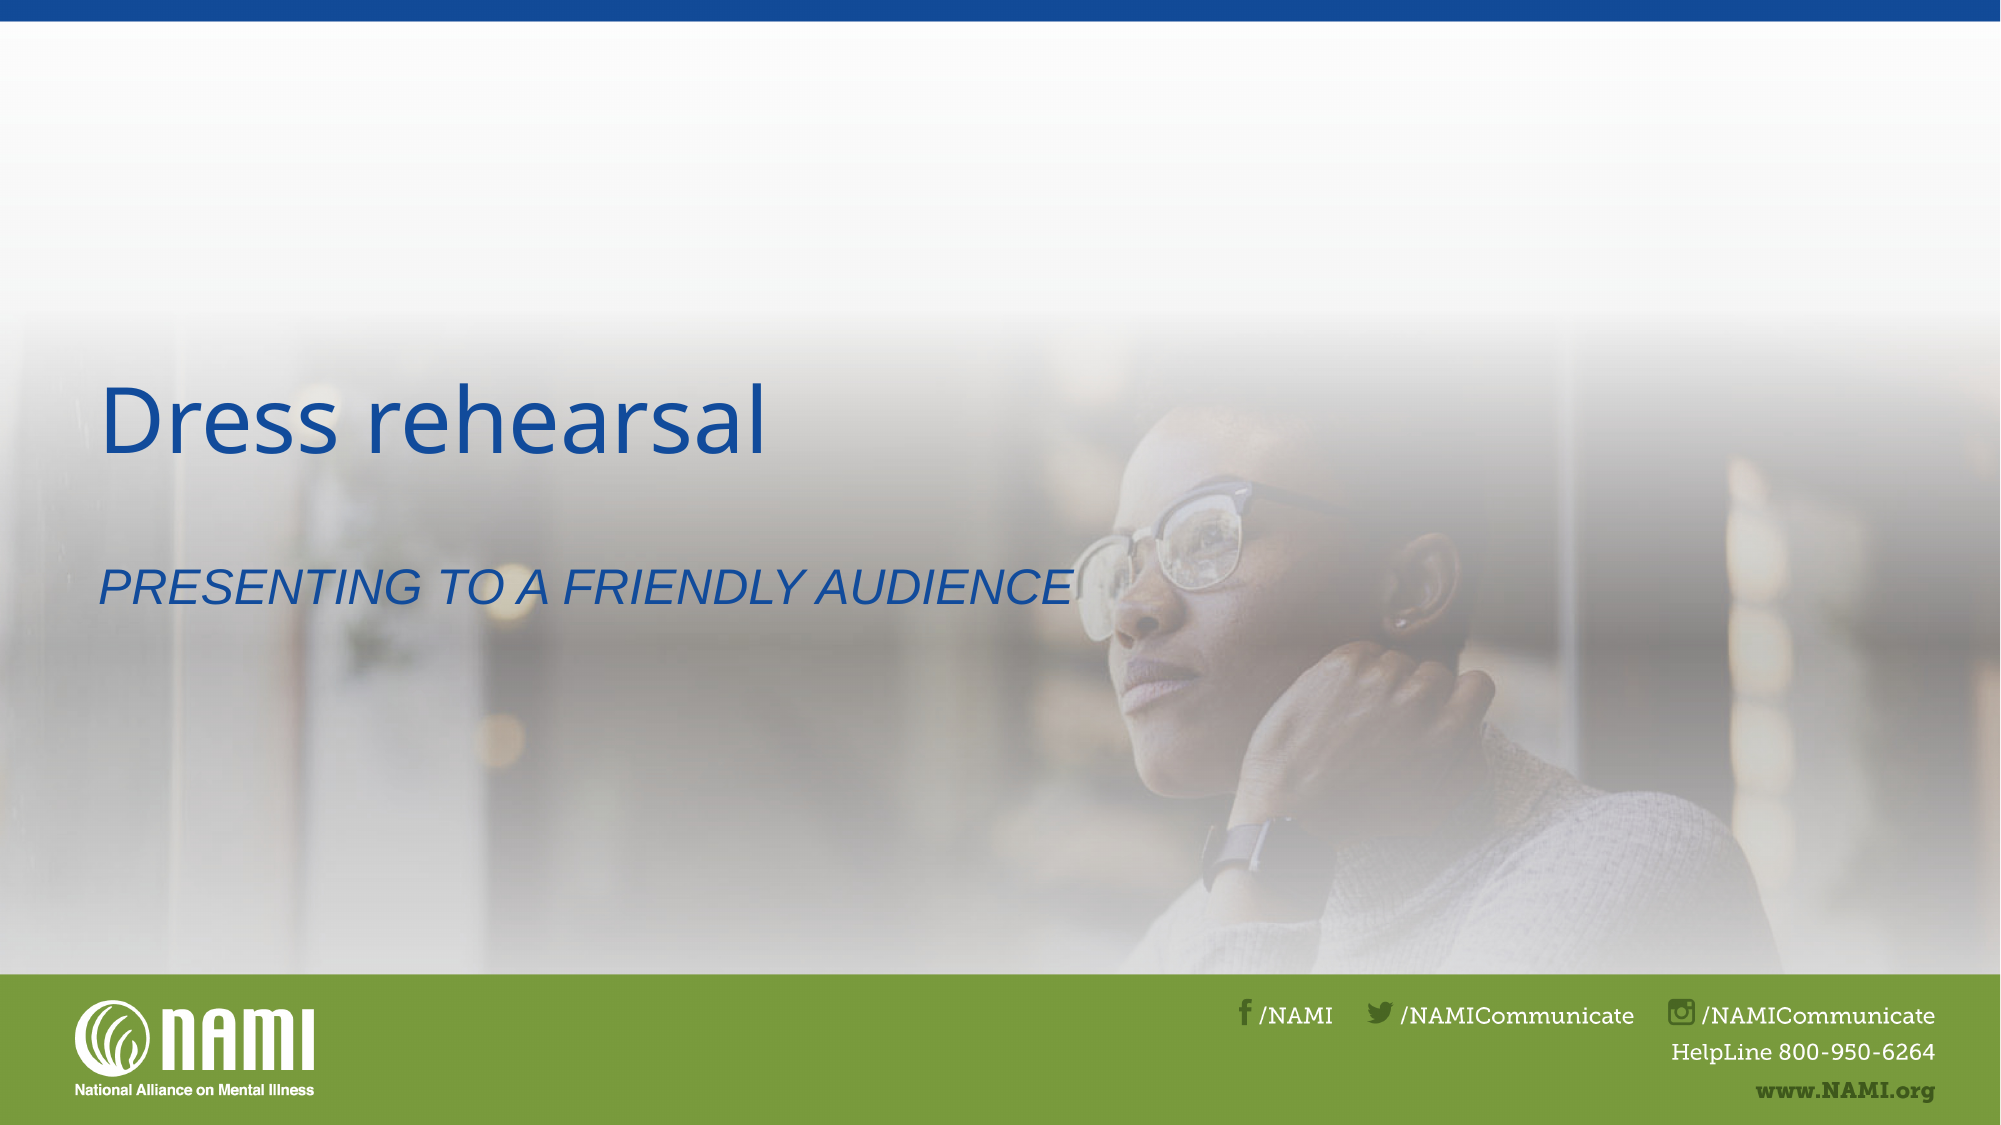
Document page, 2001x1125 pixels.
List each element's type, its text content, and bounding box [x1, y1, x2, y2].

subtitle Presenting to a friendly audience [83, 553, 1750, 863]
picture [0, 0, 2001, 1125]
title Dress rehearsal [83, 315, 1863, 533]
